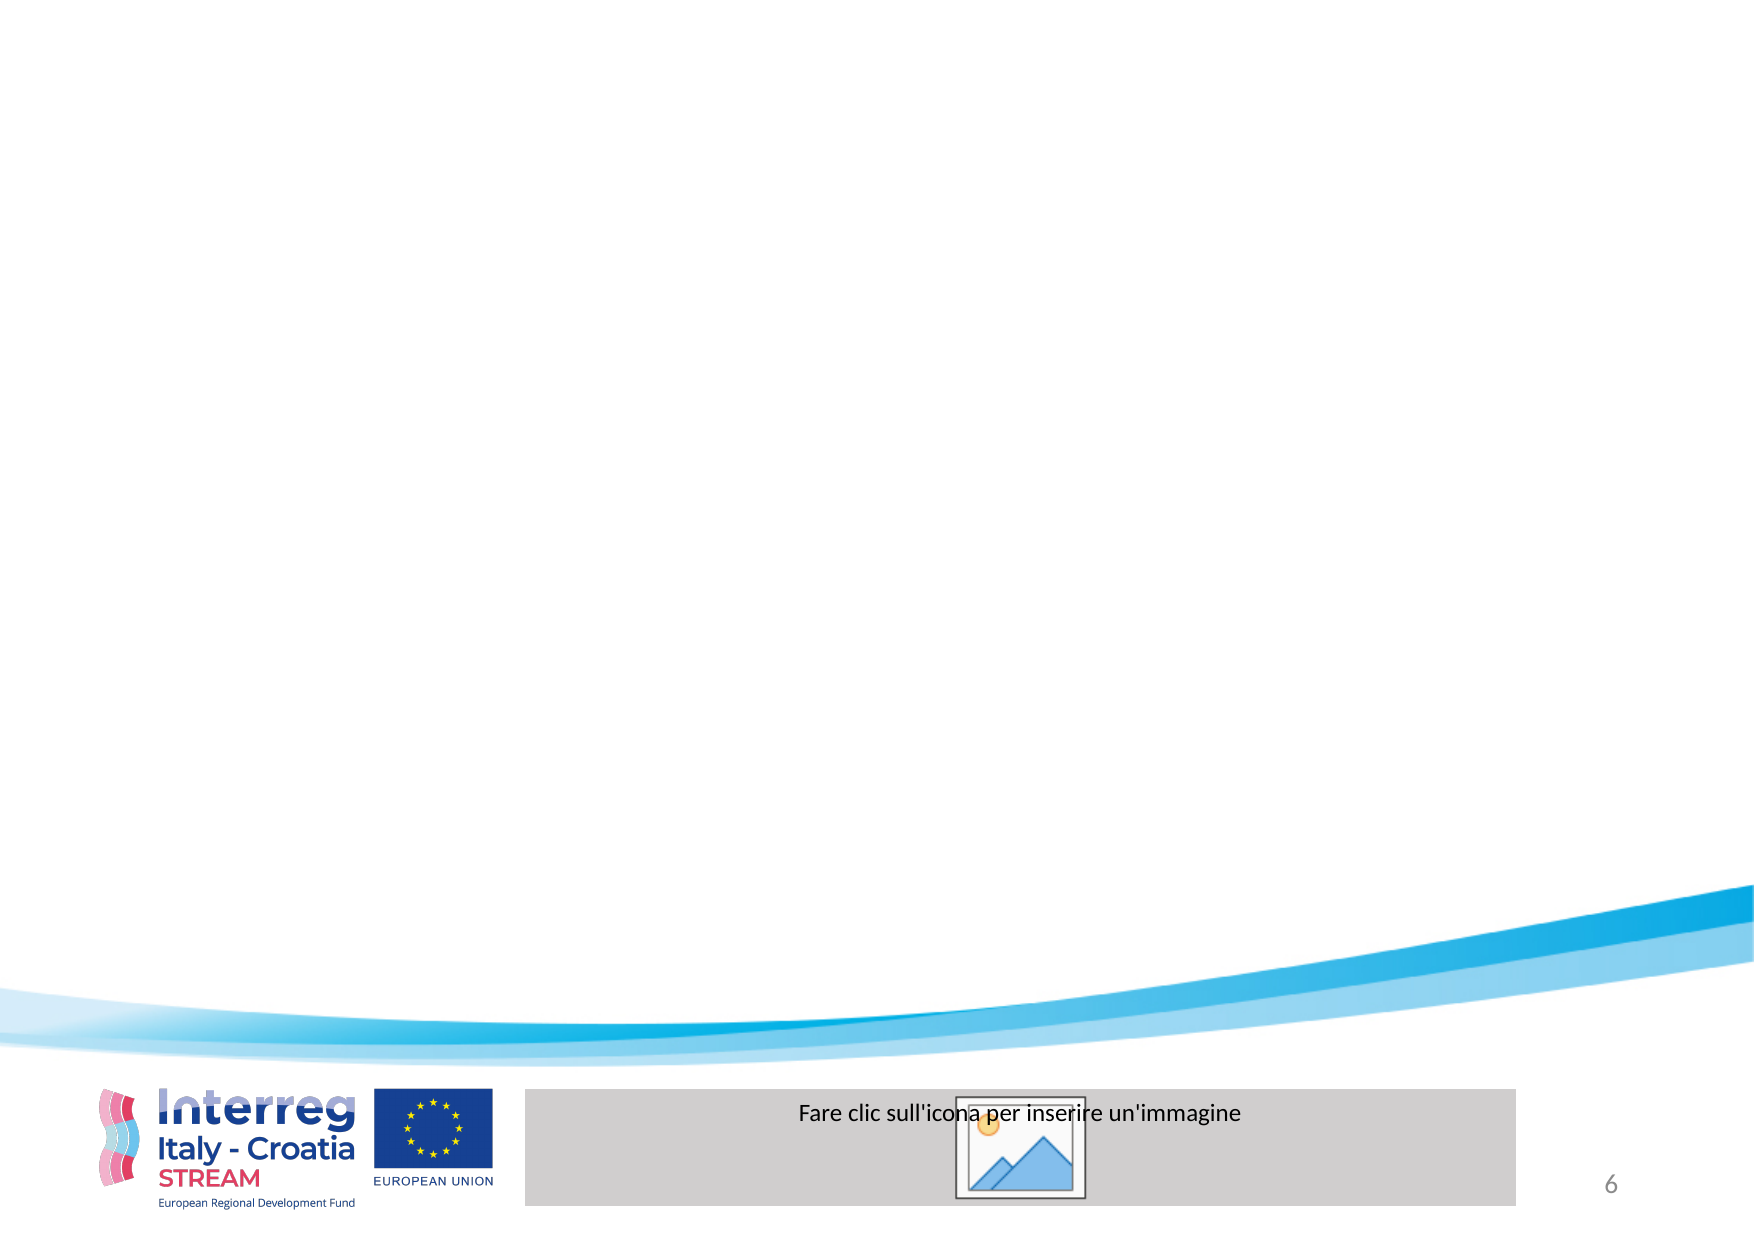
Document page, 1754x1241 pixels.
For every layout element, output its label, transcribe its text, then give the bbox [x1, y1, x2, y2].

slide_number 6 [1526, 1149, 1634, 1216]
picture [0, 884, 1754, 1220]
